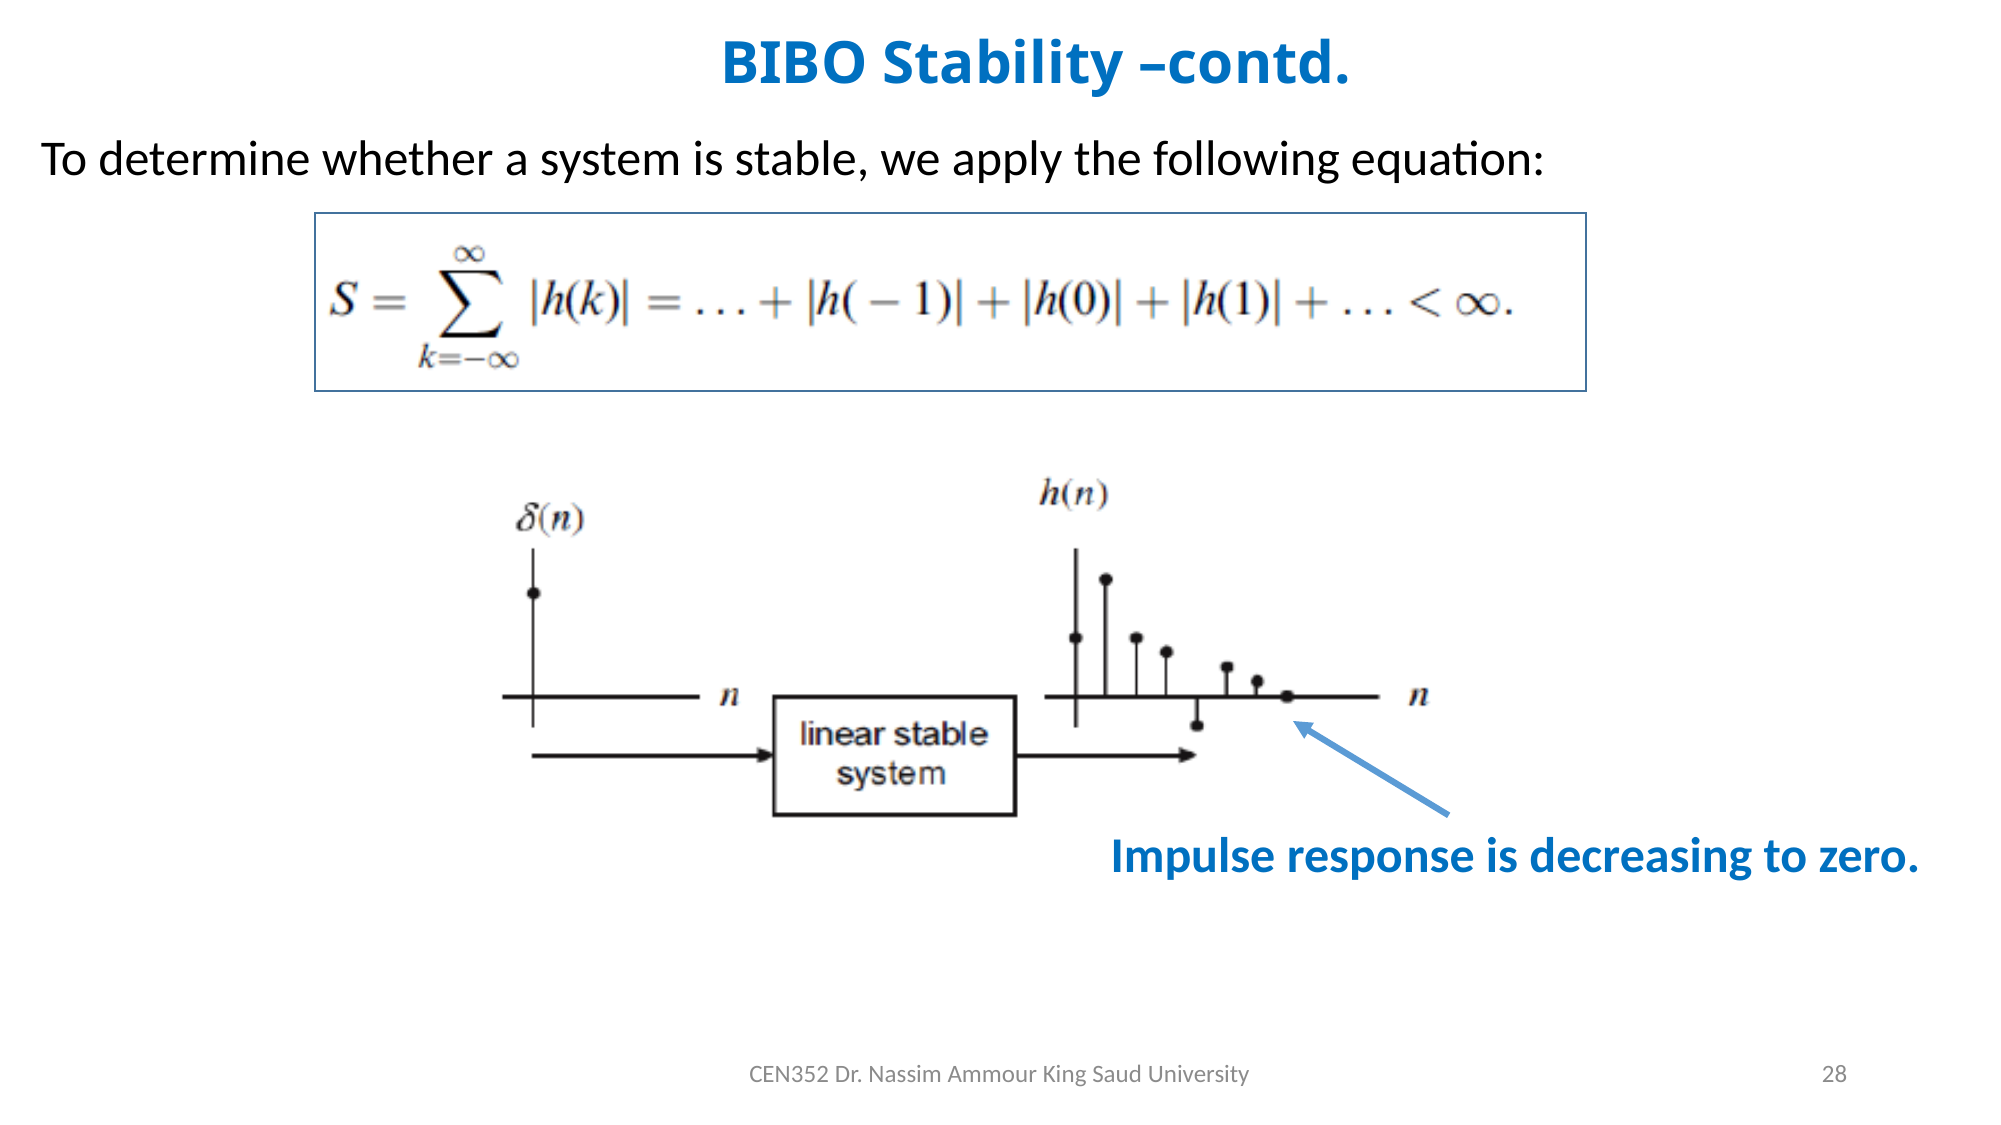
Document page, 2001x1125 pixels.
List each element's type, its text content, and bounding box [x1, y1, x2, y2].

picture [469, 466, 1449, 846]
text_box [314, 212, 1587, 392]
text_box BIBO Stability –contd. [705, 17, 1366, 103]
text_box Impulse response is decreasing to zero. [1095, 815, 1936, 891]
footer CEN352 Dr. Nassim Ammour King Saud University [662, 1042, 1338, 1103]
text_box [1292, 720, 1449, 816]
slide_number 28 [1412, 1042, 1863, 1103]
text_box To determine whether a system is stable, we apply the following equation: [26, 118, 1612, 193]
picture [315, 231, 1535, 373]
